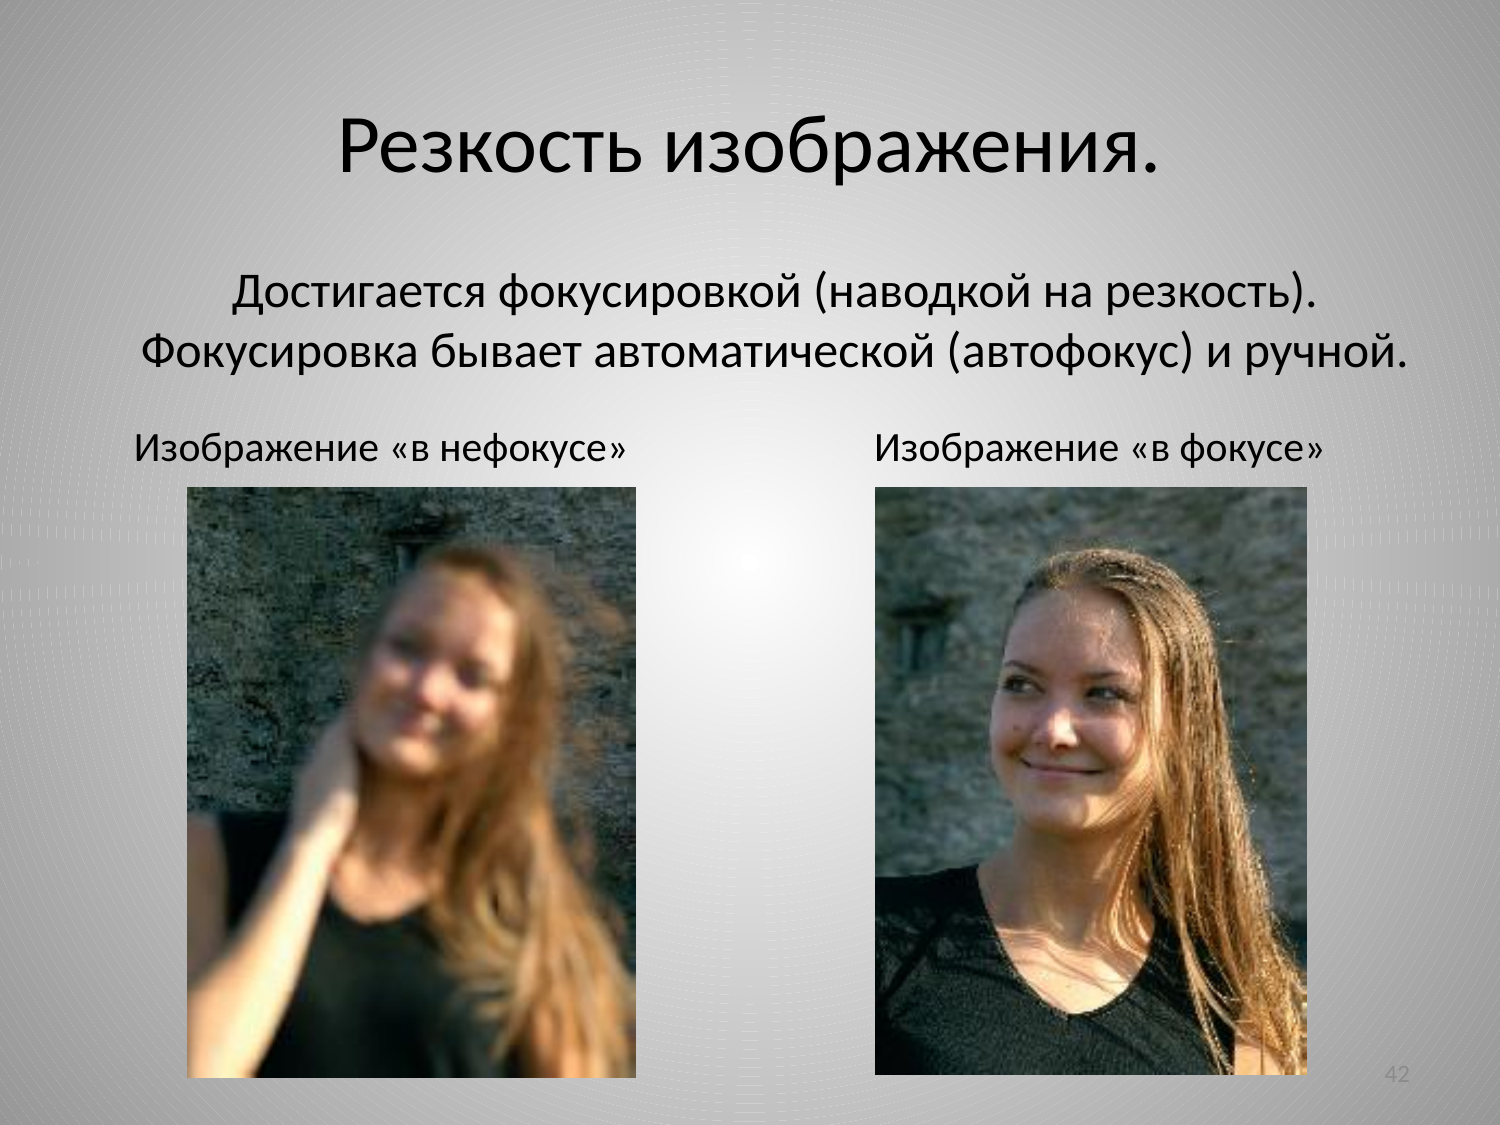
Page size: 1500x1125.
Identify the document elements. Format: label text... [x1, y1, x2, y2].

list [187, 487, 637, 1079]
text_box Достигается фокусировкой (наводкой на резкость). Фокусировка бывает автоматической (автофокус) и ручной. [50, 249, 1500, 385]
slide_number 42 [1074, 1042, 1425, 1103]
text_box Изображение «в фокусе» [812, 412, 1388, 478]
title Резкость изображения. [75, 45, 1425, 233]
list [874, 487, 1307, 1076]
text_box Изображение «в нефокусе» [62, 412, 700, 478]
